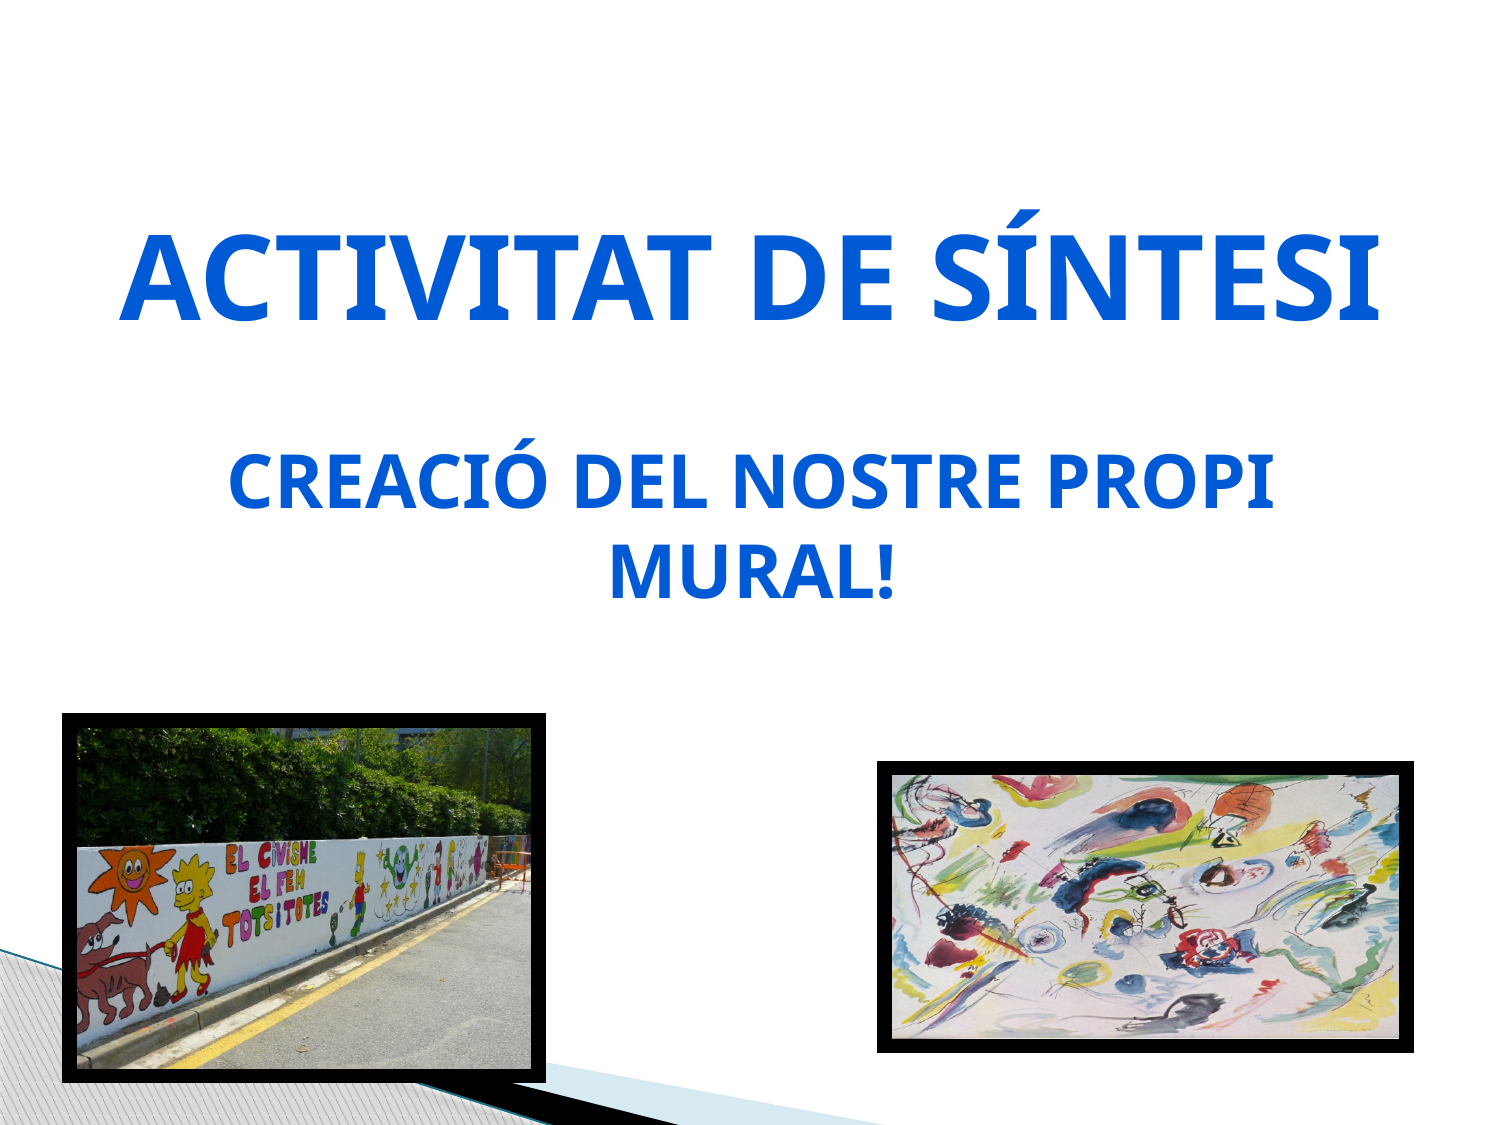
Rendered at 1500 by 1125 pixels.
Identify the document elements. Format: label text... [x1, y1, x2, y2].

picture [891, 774, 1400, 1039]
title ACTIVITAT DE SÍNTESI Creació del nostre propi mural! [76, 66, 1427, 669]
picture [76, 727, 532, 1070]
